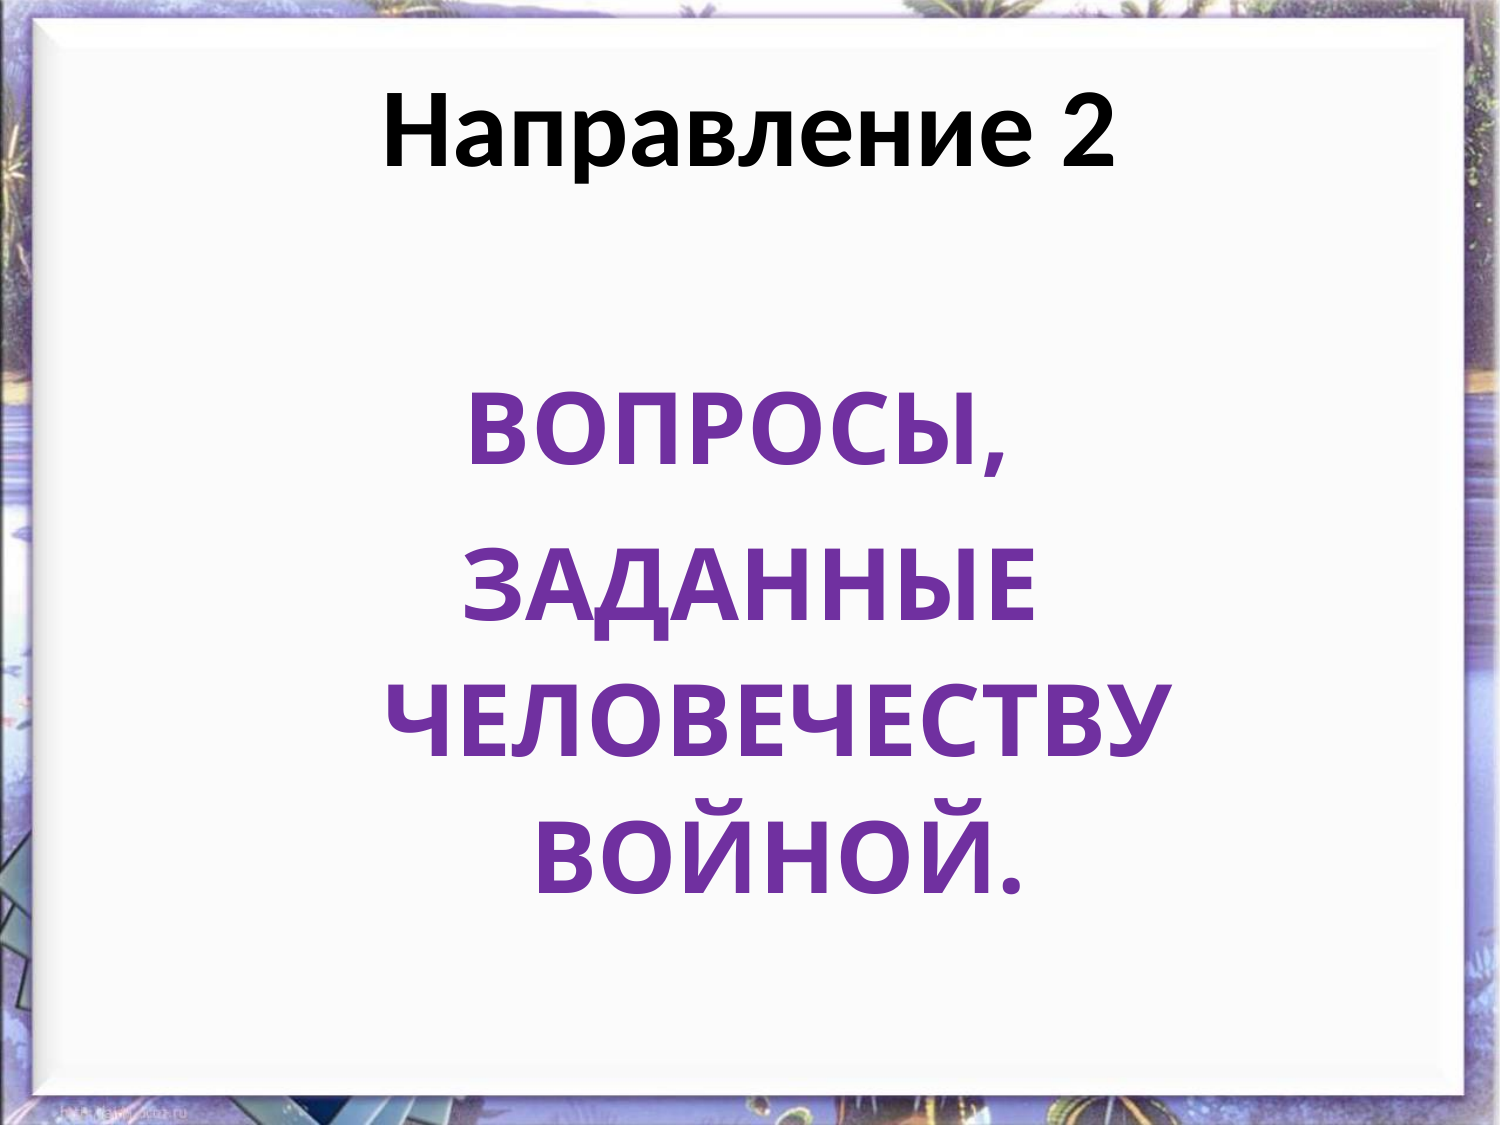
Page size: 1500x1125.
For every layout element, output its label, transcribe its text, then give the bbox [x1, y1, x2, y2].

list ВОПРОСЫ, ЗАДАННЫЕ ЧЕЛОВЕЧЕСТВУ ВОЙНОЙ. [75, 349, 1425, 1047]
picture [0, 0, 1500, 1125]
title Направление 2 [75, 45, 1425, 233]
